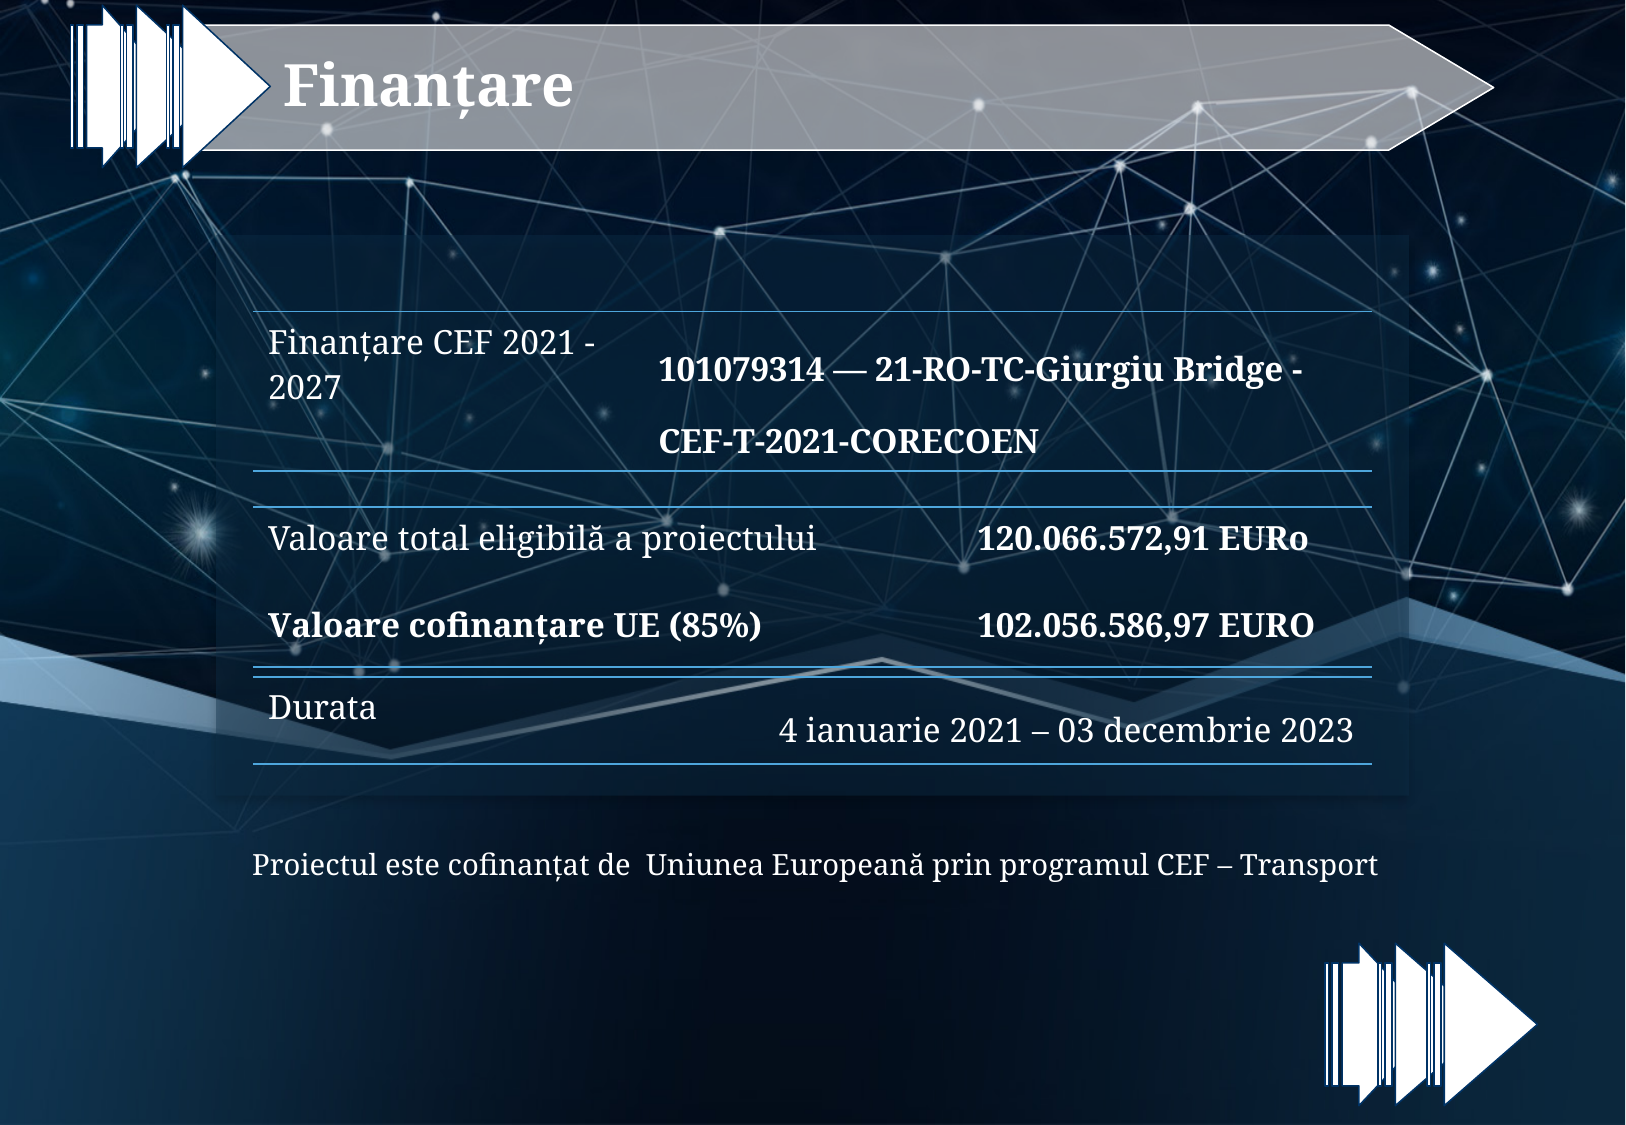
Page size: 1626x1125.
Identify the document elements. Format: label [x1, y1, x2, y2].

text_box [70, 4, 1538, 1106]
picture [0, 0, 1626, 1125]
picture [62, 413, 70, 419]
picture [18, 369, 24, 376]
